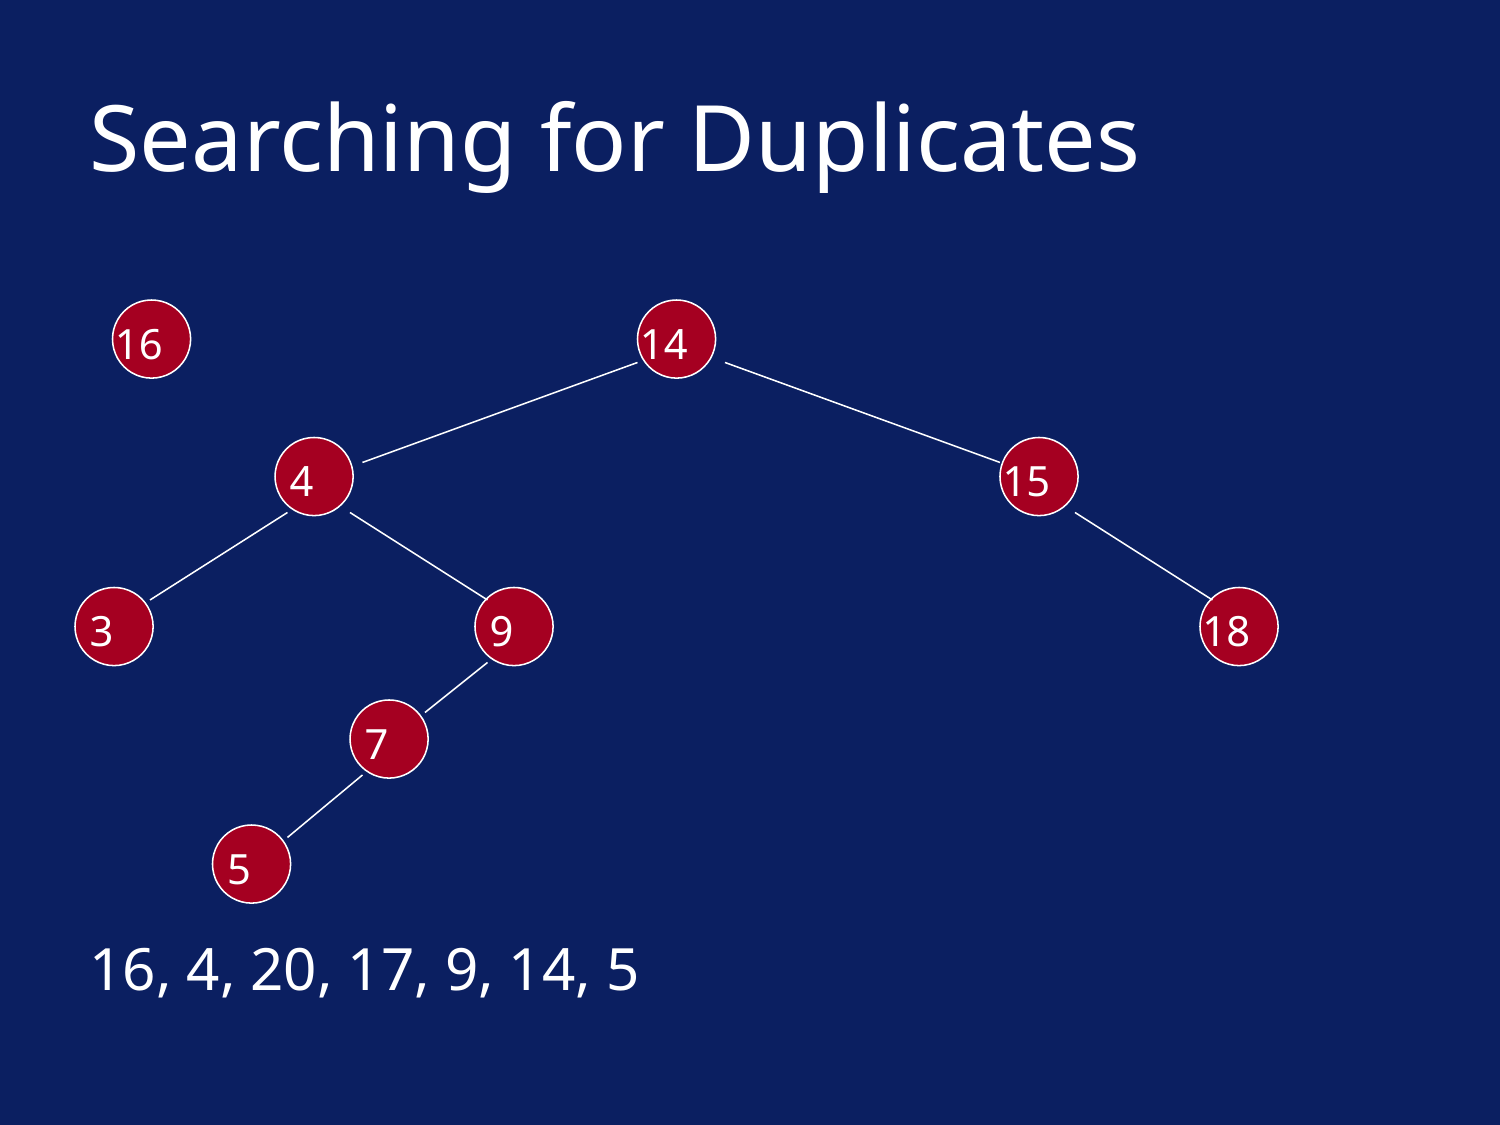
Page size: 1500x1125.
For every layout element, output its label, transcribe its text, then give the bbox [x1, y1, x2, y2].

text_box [349, 512, 488, 601]
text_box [462, 587, 554, 676]
list 16, 4, 20, 17, 9, 14, 5 [74, 924, 1425, 1038]
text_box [1187, 587, 1279, 676]
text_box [199, 824, 291, 914]
title Searching for Duplicates [74, 59, 1425, 210]
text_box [287, 774, 363, 838]
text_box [724, 362, 1001, 463]
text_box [624, 299, 716, 389]
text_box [262, 437, 354, 526]
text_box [362, 362, 638, 463]
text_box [149, 512, 288, 601]
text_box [424, 662, 488, 713]
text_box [337, 699, 429, 789]
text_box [62, 587, 154, 676]
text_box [1074, 512, 1213, 601]
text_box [987, 437, 1079, 526]
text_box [99, 299, 191, 389]
